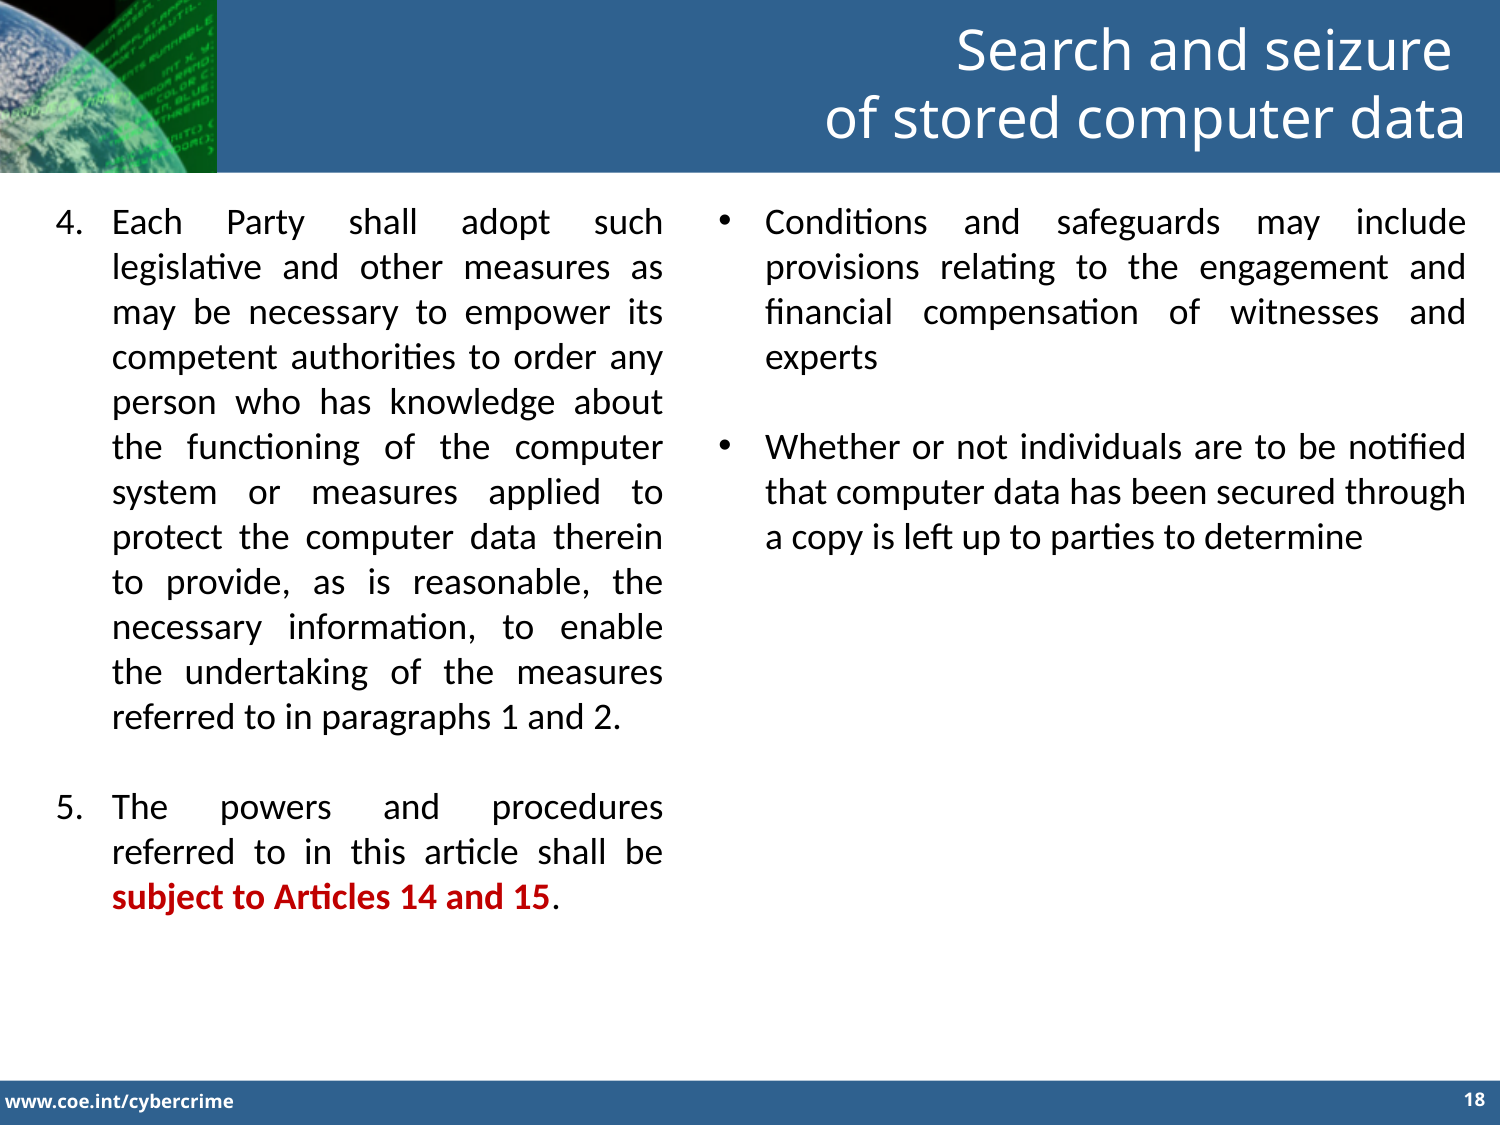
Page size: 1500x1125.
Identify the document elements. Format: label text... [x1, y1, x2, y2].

text_box Each Party shall adopt such legislative and other measures as may be necessary to empower its competent authorities to order any person who has knowledge about the functioning of the computer system or measures applied to protect the computer data therein to provide, as is reasonable, the necessary information, to enable the undertaking of the measures referred to in paragraphs 1 and 2. The powers and procedures referred to in this article shall be subject to Articles 14 and 15. [40, 189, 679, 925]
picture [0, 0, 217, 173]
text_box Search and seizure of stored computer data [230, 7, 1483, 157]
text_box Conditions and safeguards may include provisions relating to the engagement and financial compensation of witnesses and experts Whether or not individuals are to be notified that computer data has been secured through a copy is left up to parties to determine [703, 189, 1483, 565]
